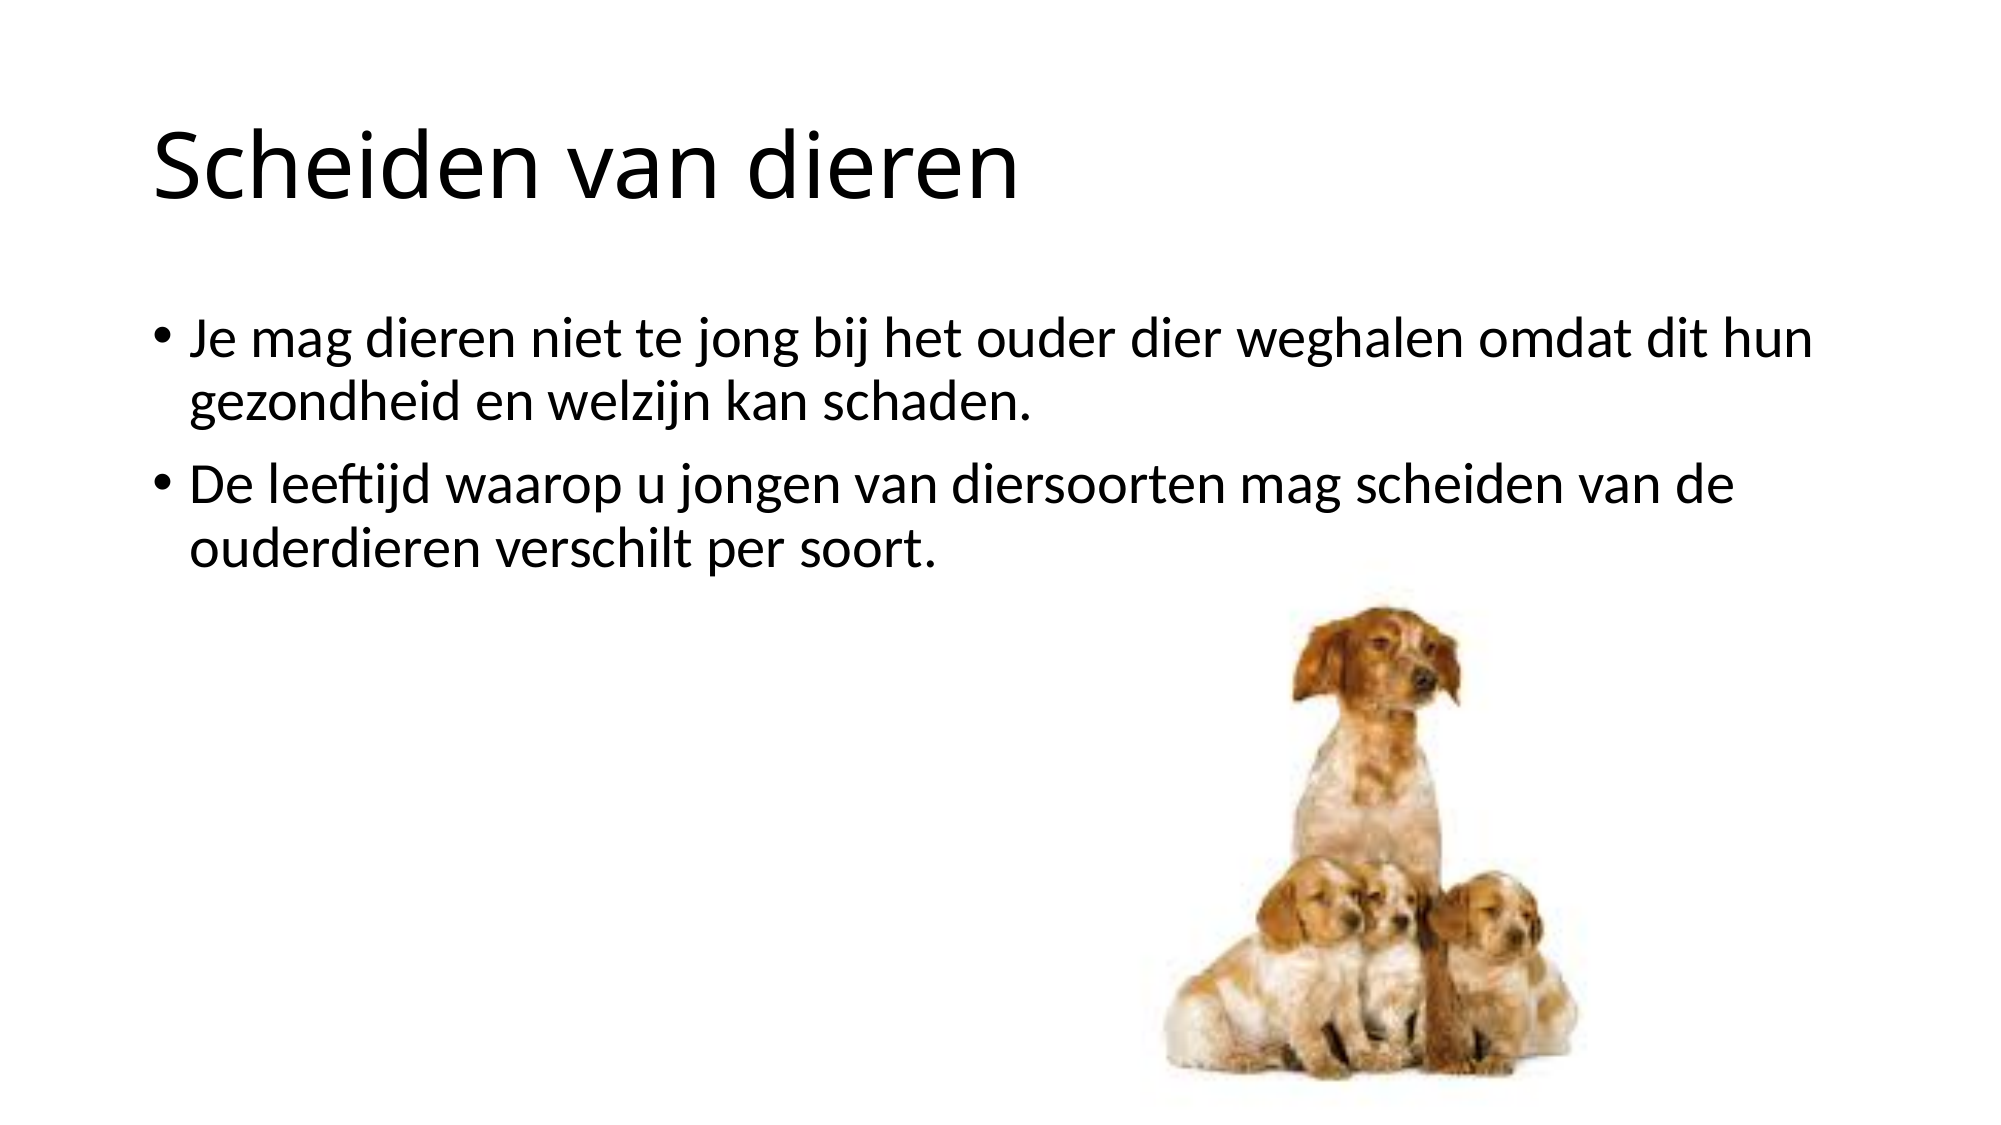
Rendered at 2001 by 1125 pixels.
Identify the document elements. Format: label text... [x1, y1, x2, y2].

picture [1044, 513, 1832, 1125]
list Je mag dieren niet te jong bij het ouder dier weghalen omdat dit hun gezondheid en welzijn kan schaden. De leeftijd waarop u jongen van diersoorten mag scheiden van de ouderdieren verschilt per soort. [137, 299, 1863, 1014]
title Scheiden van dieren [137, 59, 1863, 278]
